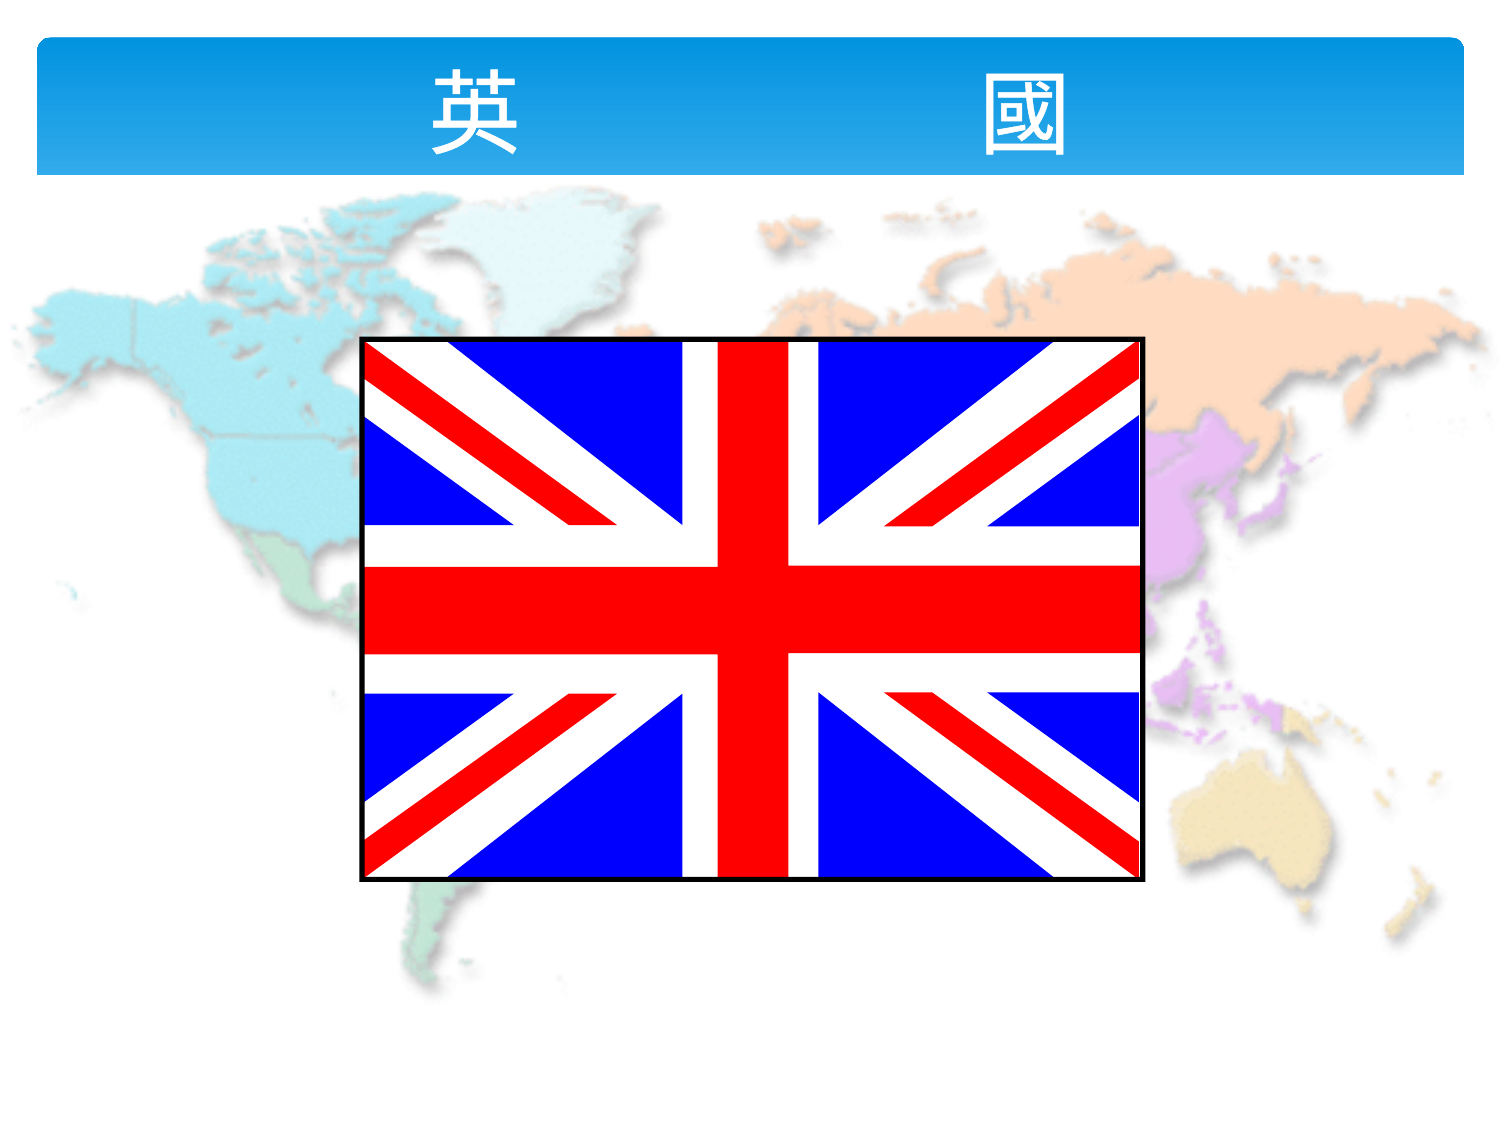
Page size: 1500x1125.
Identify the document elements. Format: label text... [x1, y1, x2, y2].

picture [0, 175, 1500, 1005]
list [348, 326, 1156, 893]
title 英 國 [75, 7, 1425, 213]
